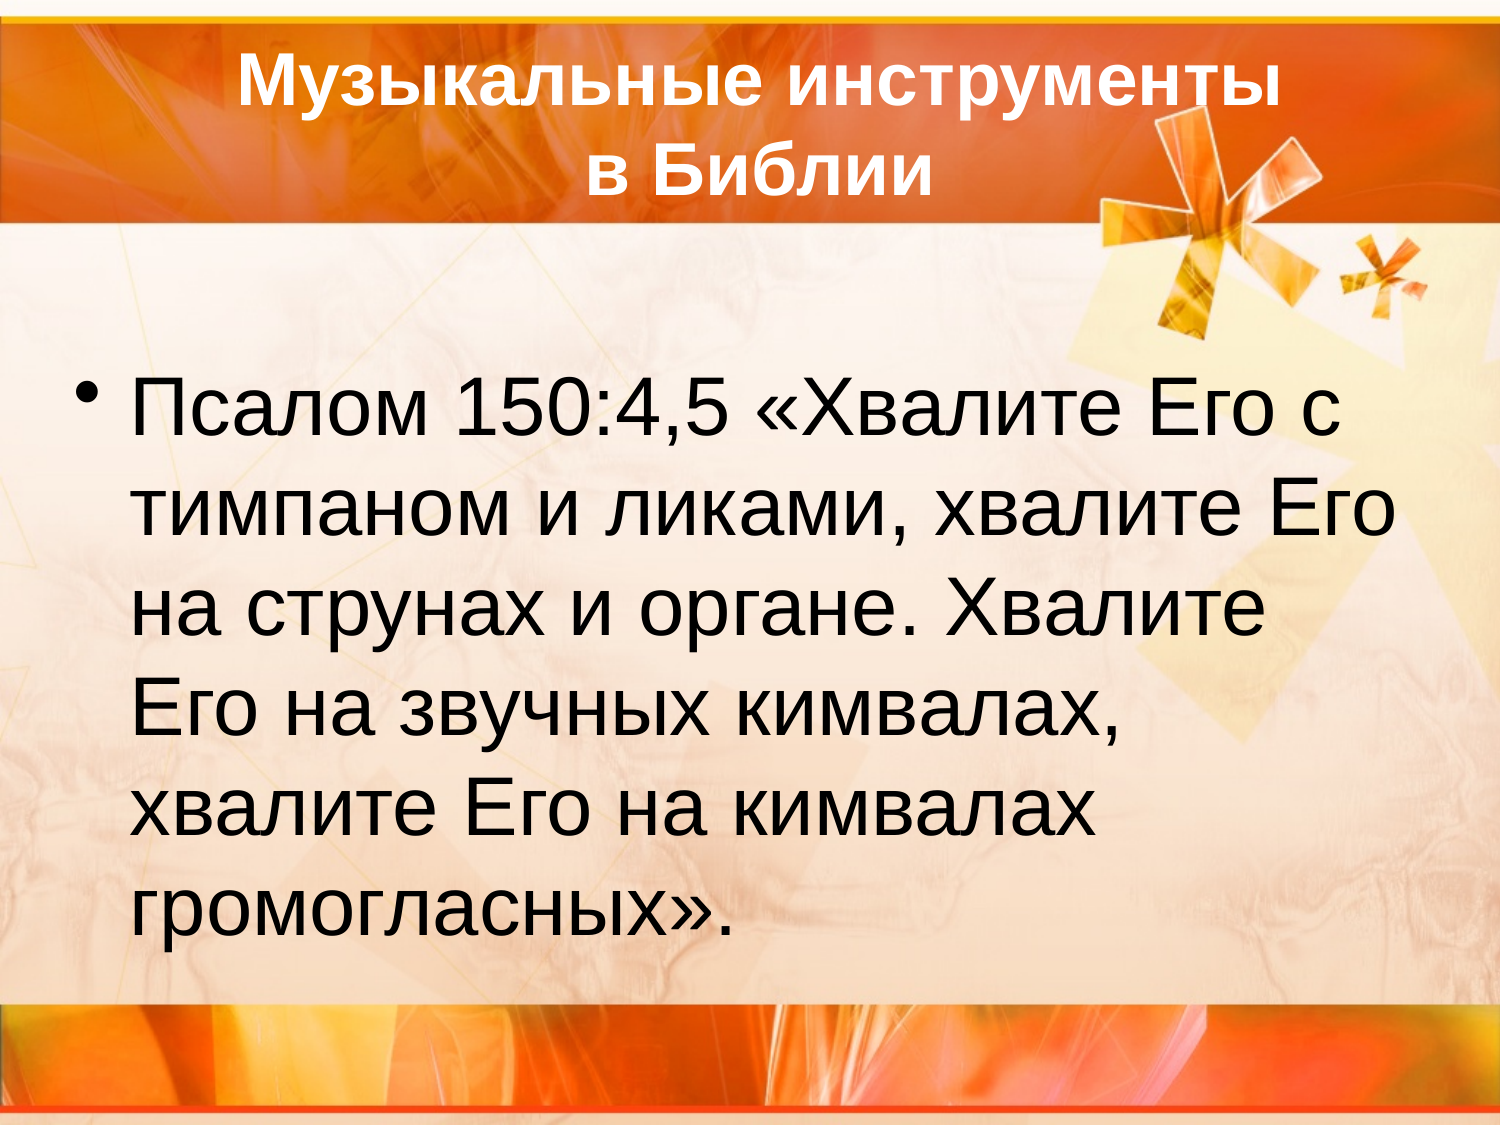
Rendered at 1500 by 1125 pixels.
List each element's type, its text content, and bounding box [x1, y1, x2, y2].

list Псалом 150:4,5 «Хвалите Его с тимпаном и ликами, хвалите Его на струнах и органе. Хвалите Его на звучных кимвалах, хвалите Его на кимвалах громогласных». [58, 257, 1426, 1032]
picture [0, 0, 1500, 1125]
title Музыкальные инструменты в Библии [74, 26, 1426, 215]
